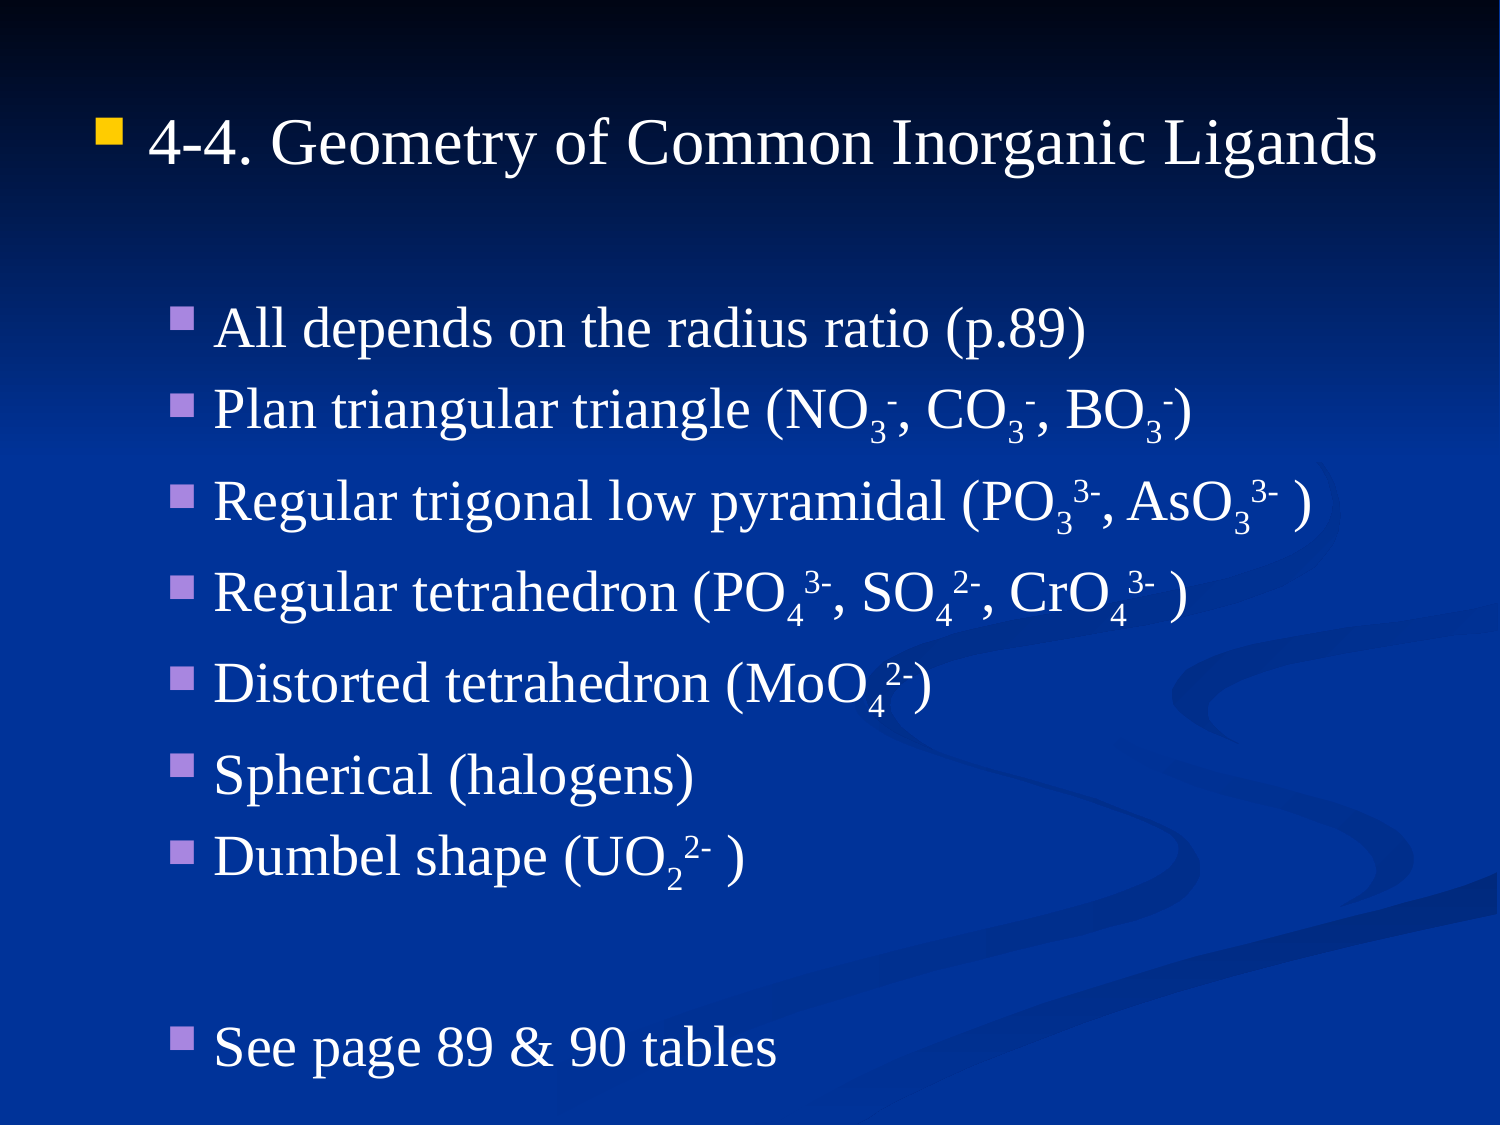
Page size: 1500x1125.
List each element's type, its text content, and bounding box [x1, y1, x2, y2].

list 4-4. Geometry of Common Inorganic Ligands All depends on the radius ratio (p.89) Plan triangular triangle (NO3-, CO3-, BO3-) Regular trigonal low pyramidal (PO33-, AsO33- ) Regular tetrahedron (PO43-, SO42-, CrO43- ) Distorted tetrahedron (MoO42-) Spherical (halogens) Dumbel shape (UO22- ) See page 89 & 90 tables [76, 89, 1428, 1036]
